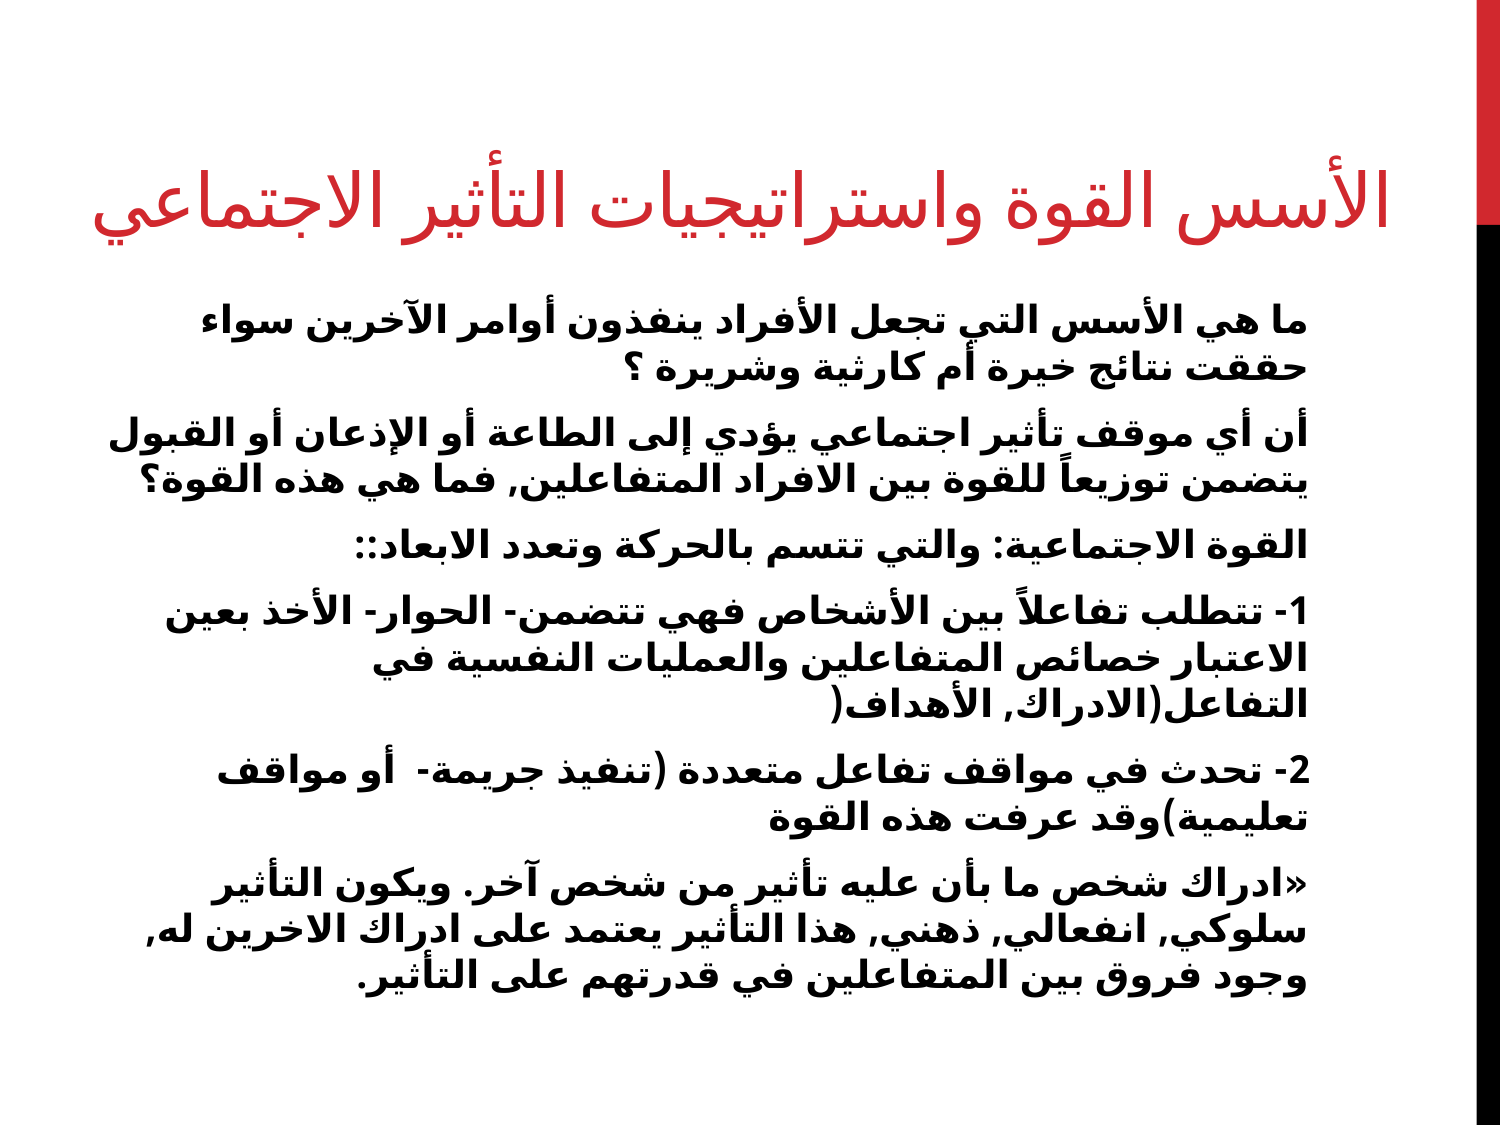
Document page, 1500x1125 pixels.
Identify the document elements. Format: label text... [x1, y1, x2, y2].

title الأسس القوة واستراتيجيات التأثير الاجتماعي [75, 25, 1436, 250]
list ما هي الأسس التي تجعل الأفراد ينفذون أوامر الآخرين سواء حققت نتائج خيرة أم كارثية وشريرة ؟ أن أي موقف تأثير اجتماعي يؤدي إلى الطاعة أو الإذعان أو القبول يتضمن توزيعاً للقوة بين الافراد المتفاعلين, فما هي هذه القوة؟ القوة الاجتماعية: والتي تتسم بالحركة وتعدد الابعاد:: 1- تتطلب تفاعلاً بين الأشخاص فهي تتضمن- الحوار- الأخذ بعين الاعتبار خصائص المتفاعلين والعمليات النفسية في التفاعل(الادراك, الأهداف( 2- تحدث في مواقف تفاعل متعددة (تنفيذ جريمة- أو مواقف تعليمية)وقد عرفت هذه القوة «ادراك شخص ما بأن عليه تأثير من شخص آخر. ويكون التأثير سلوكي, انفعالي, ذهني, هذا التأثير يعتمد على ادراك الاخرين له, وجود فروق بين المتفاعلين في قدرتهم على التأثير. [75, 287, 1325, 1005]
